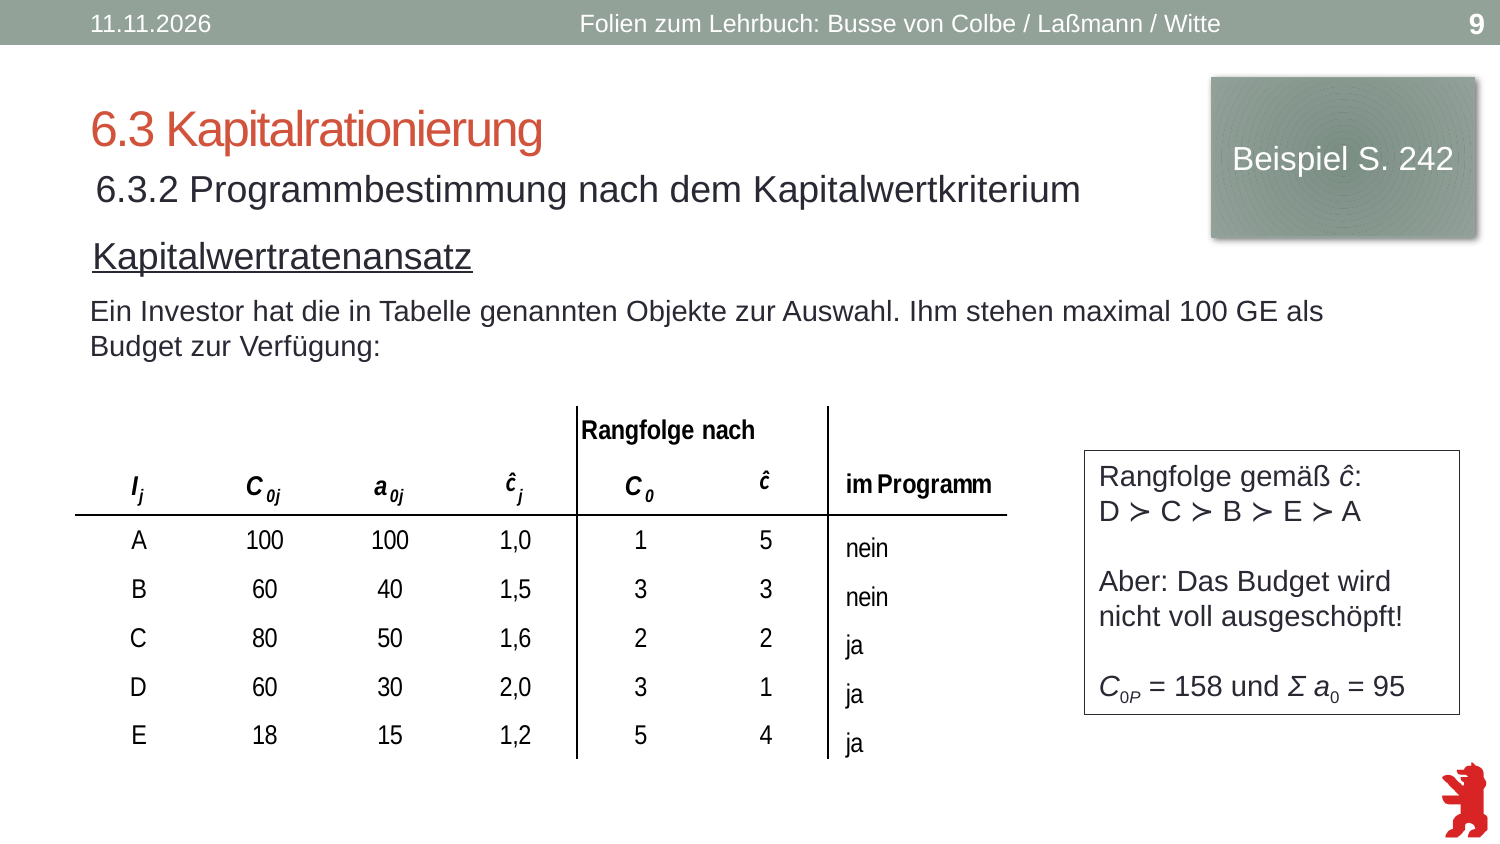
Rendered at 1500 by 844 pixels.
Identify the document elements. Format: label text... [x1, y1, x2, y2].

title 6.3 Kapitalrationierung [75, 65, 1425, 188]
text_box Beispiel S. 242 [1211, 77, 1475, 238]
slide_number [75, 2, 550, 43]
slide_number 9 [1325, 2, 1500, 43]
text_box Kapitalwertratenansatz [77, 224, 488, 284]
picture [1434, 760, 1500, 844]
text_box Rangfolge gemäß ĉ: D ≻ C ≻ B ≻ E ≻ A Aber: Das Budget wird nicht voll ausgeschöpft! C0P = 158 und Σ a0 = 95 [1084, 450, 1460, 715]
text_box Ein Investor hat die in Tabelle genannten Objekte zur Auswahl. Ihm stehen maximal 100 GE als Budget zur Verfügung: [74, 284, 1343, 405]
picture [74, 405, 1010, 761]
footer Folien zum Lehrbuch: Busse von Colbe / Laßmann / Witte [562, 2, 1238, 43]
text_box 6.3.2 Programmbestimmung nach dem Kapitalwertkriterium [80, 157, 1097, 217]
